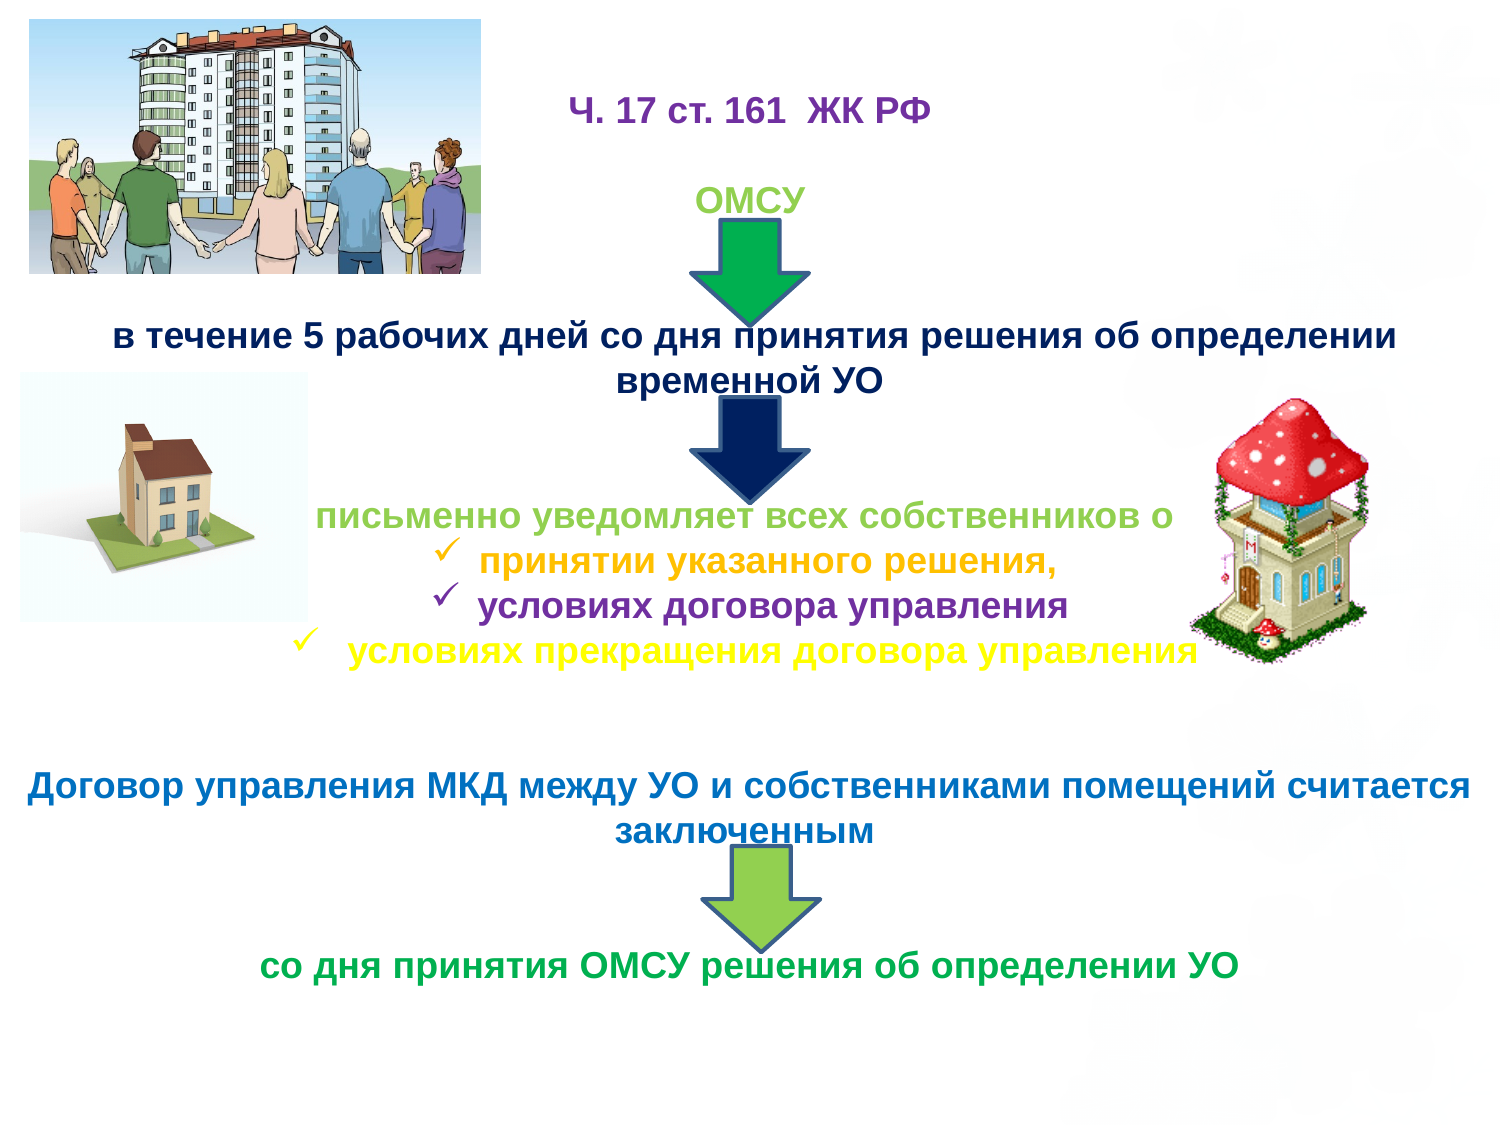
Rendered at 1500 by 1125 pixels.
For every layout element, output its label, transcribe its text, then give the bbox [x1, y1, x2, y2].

text_box Ч. 17 ст. 161 ЖК РФ ОМСУ в течение 5 рабочих дней со дня принятия решения об определении временной УО письменно уведомляет всех собственников о принятии указанного решения, условиях договора управления условиях прекращения договора управления Договор управления МКД между УО и собственниками помещений считается заключенным со дня принятия ОМСУ решения об определении УО [0, 78, 1500, 993]
picture [29, 19, 481, 274]
picture [1186, 396, 1375, 666]
text_box [688, 395, 811, 505]
text_box [688, 217, 811, 328]
text_box [700, 843, 823, 954]
picture [19, 371, 309, 622]
